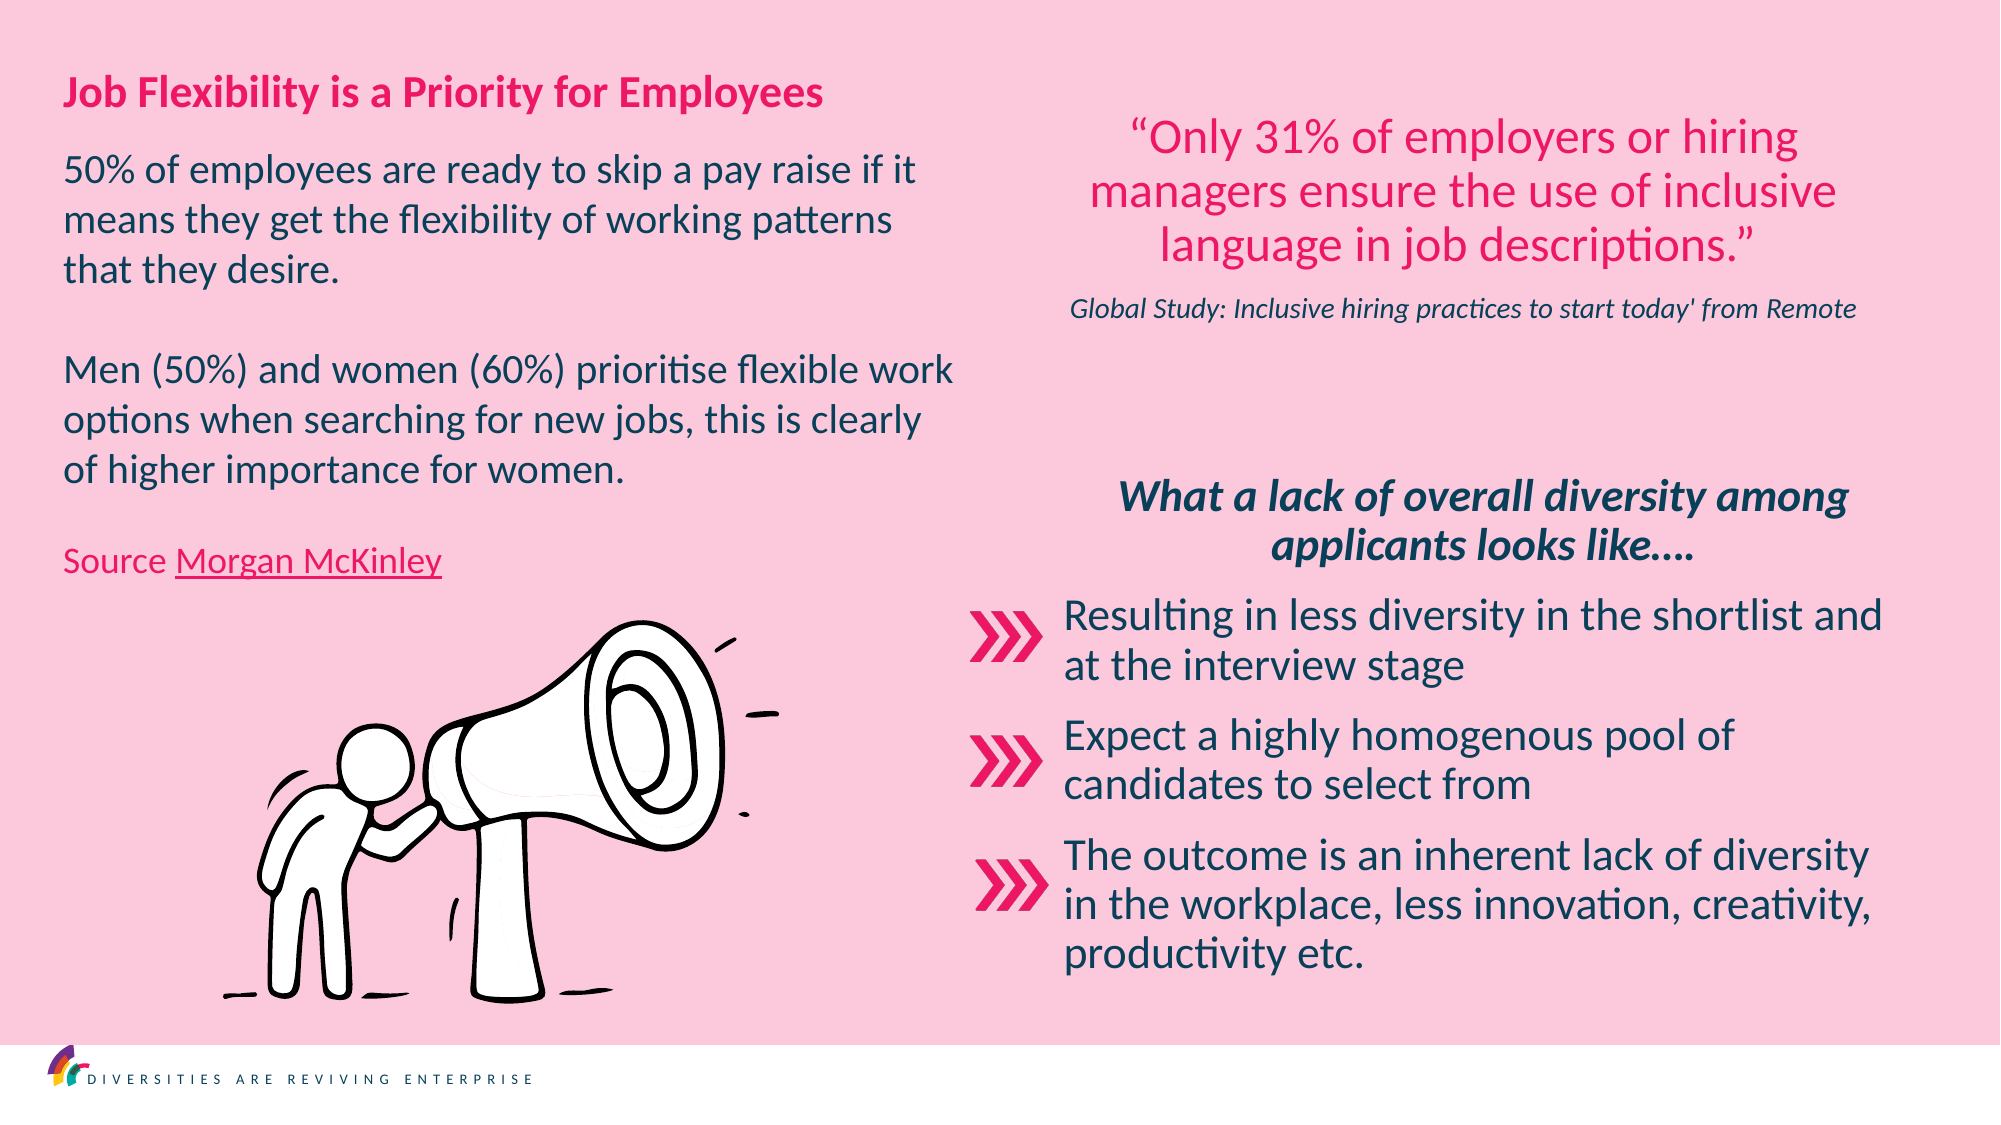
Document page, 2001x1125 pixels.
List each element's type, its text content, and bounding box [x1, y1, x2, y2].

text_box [222, 620, 780, 1004]
picture [962, 593, 1049, 680]
text_box Source Morgan McKinley [48, 528, 605, 589]
text_box Job Flexibility is a Priority for Employees 50% of employees are ready to skip a pay raise if it means they get the flexibility of working patterns that they desire. Men (50%) and women (60%) prioritise flexible work options when searching for new jobs, this is clearly of higher importance for women. [48, 54, 972, 500]
picture [962, 717, 1049, 805]
picture [967, 841, 1055, 929]
list What a lack of overall diversity among applicants looks like…. Resulting in less diversity in the shortlist and at the interview stage Expect a highly homogenous pool of candidates to select from The outcome is an inherent lack of diversity in the workplace, less innovation, creativity, productivity etc. [1048, 464, 1920, 530]
list “Only 31% of employers or hiring managers ensure the use of inclusive language in job descriptions.” Global Study: Inclusive hiring practices to start today' from Remote [1048, 177, 1879, 333]
